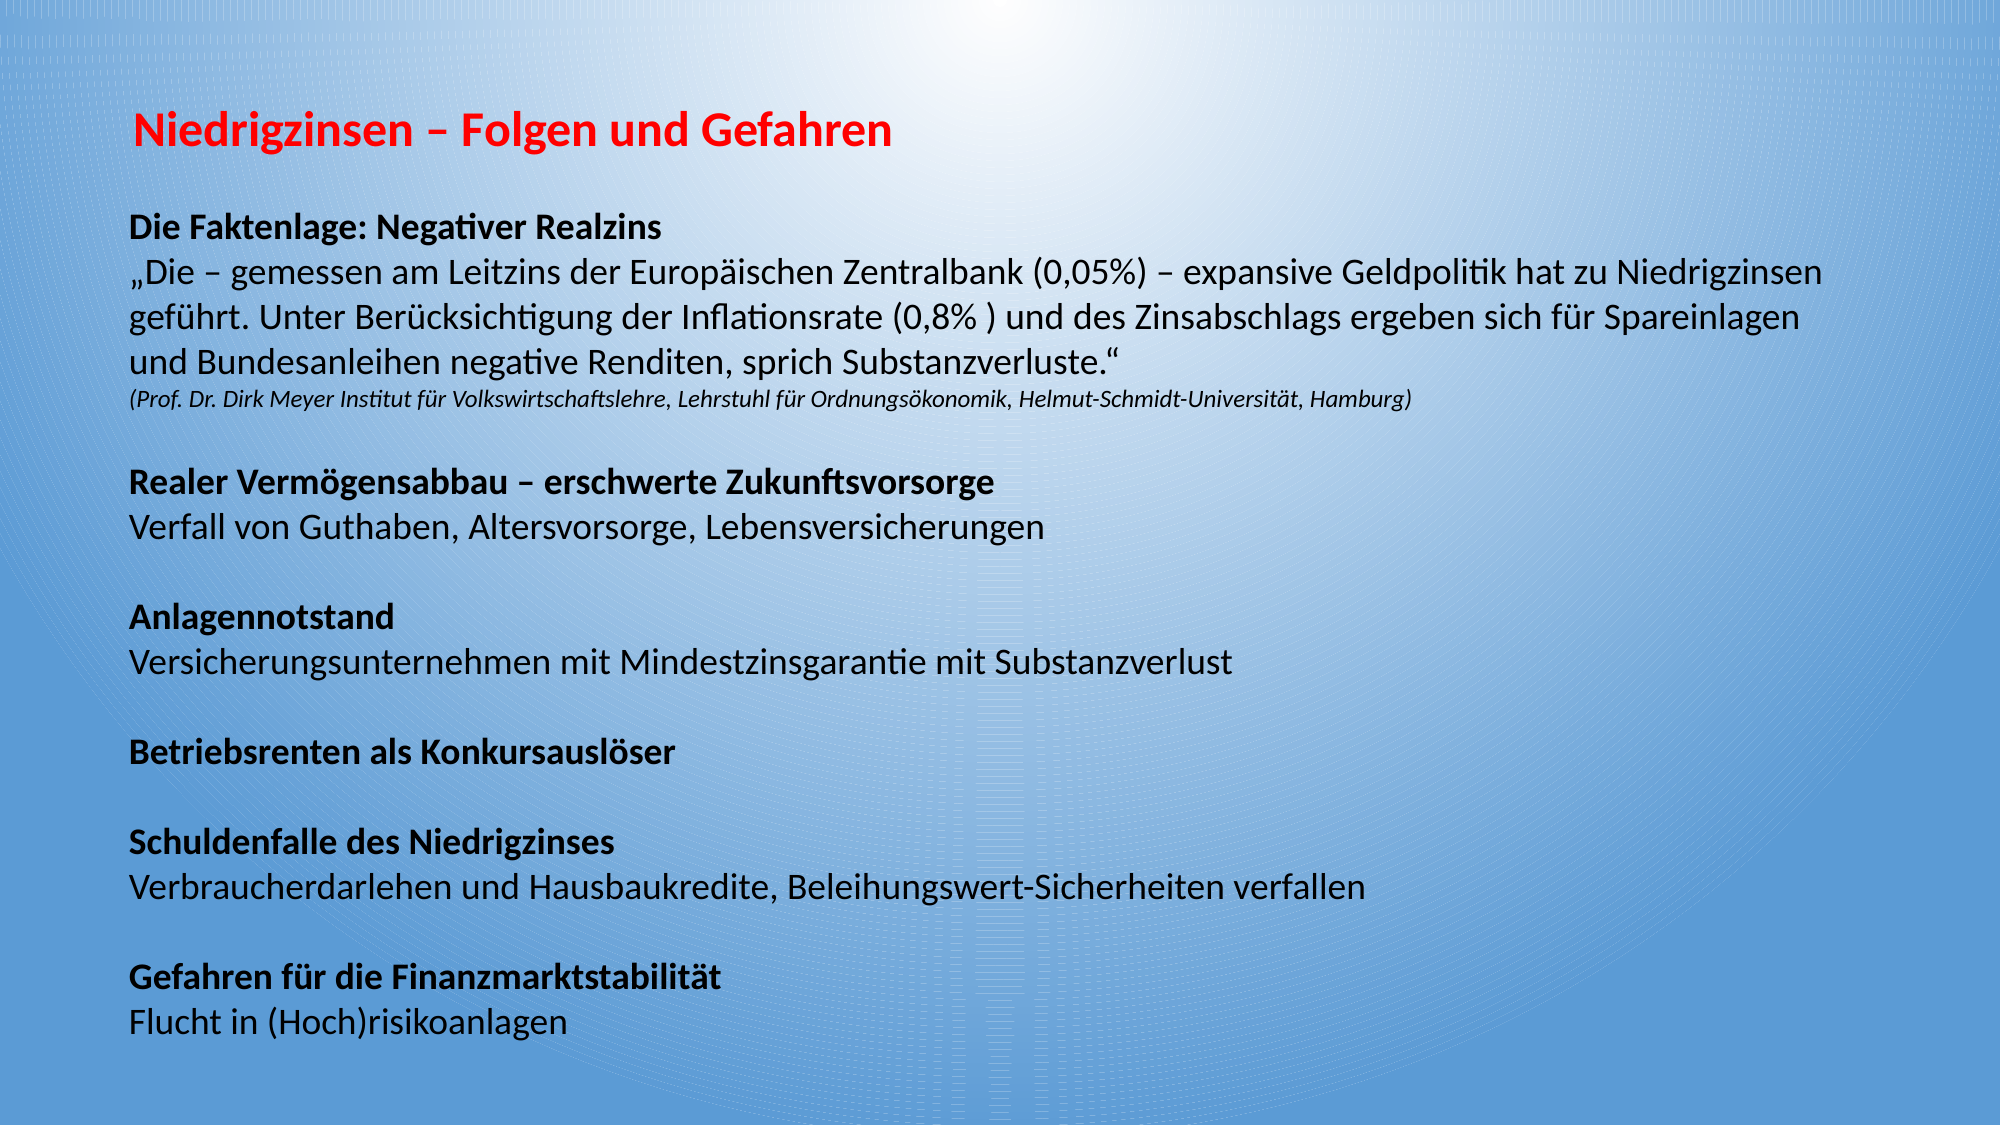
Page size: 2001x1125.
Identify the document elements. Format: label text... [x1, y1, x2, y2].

text_box Niedrigzinsen – Folgen und Gefahren [118, 89, 909, 164]
text_box Die Faktenlage: Negativer Realzins „Die – gemessen am Leitzins der Europäischen Zentralbank (0,05%) – expansive Geldpolitik hat zu Niedrigzinsen geführt. Unter Berücksichtigung der Inflationsrate (0,8% ) und des Zinsabschlags ergeben sich für Spareinlagen und Bundesanleihen negative Renditen, sprich Substanzverluste.“ (Prof. Dr. Dirk Meyer Institut für Volkswirtschaftslehre, Lehrstuhl für Ordnungsökonomik, Helmut-Schmidt-Universität, Hamburg) Realer Vermögensabbau – erschwerte Zukunftsvorsorge Verfall von Guthaben, Altersvorsorge, Lebensversicherungen Anlagennotstand Versicherungsunternehmen mit Mindestzinsgarantie mit Substanzverlust Betriebsrenten als Konkursauslöser Schuldenfalle des Niedrigzinses Verbraucherdarlehen und Hausbaukredite, Beleihungswert-Sicherheiten verfallen Gefahren für die Finanzmarktstabilität Flucht in (Hoch)risikoanlagen [114, 195, 1870, 1050]
